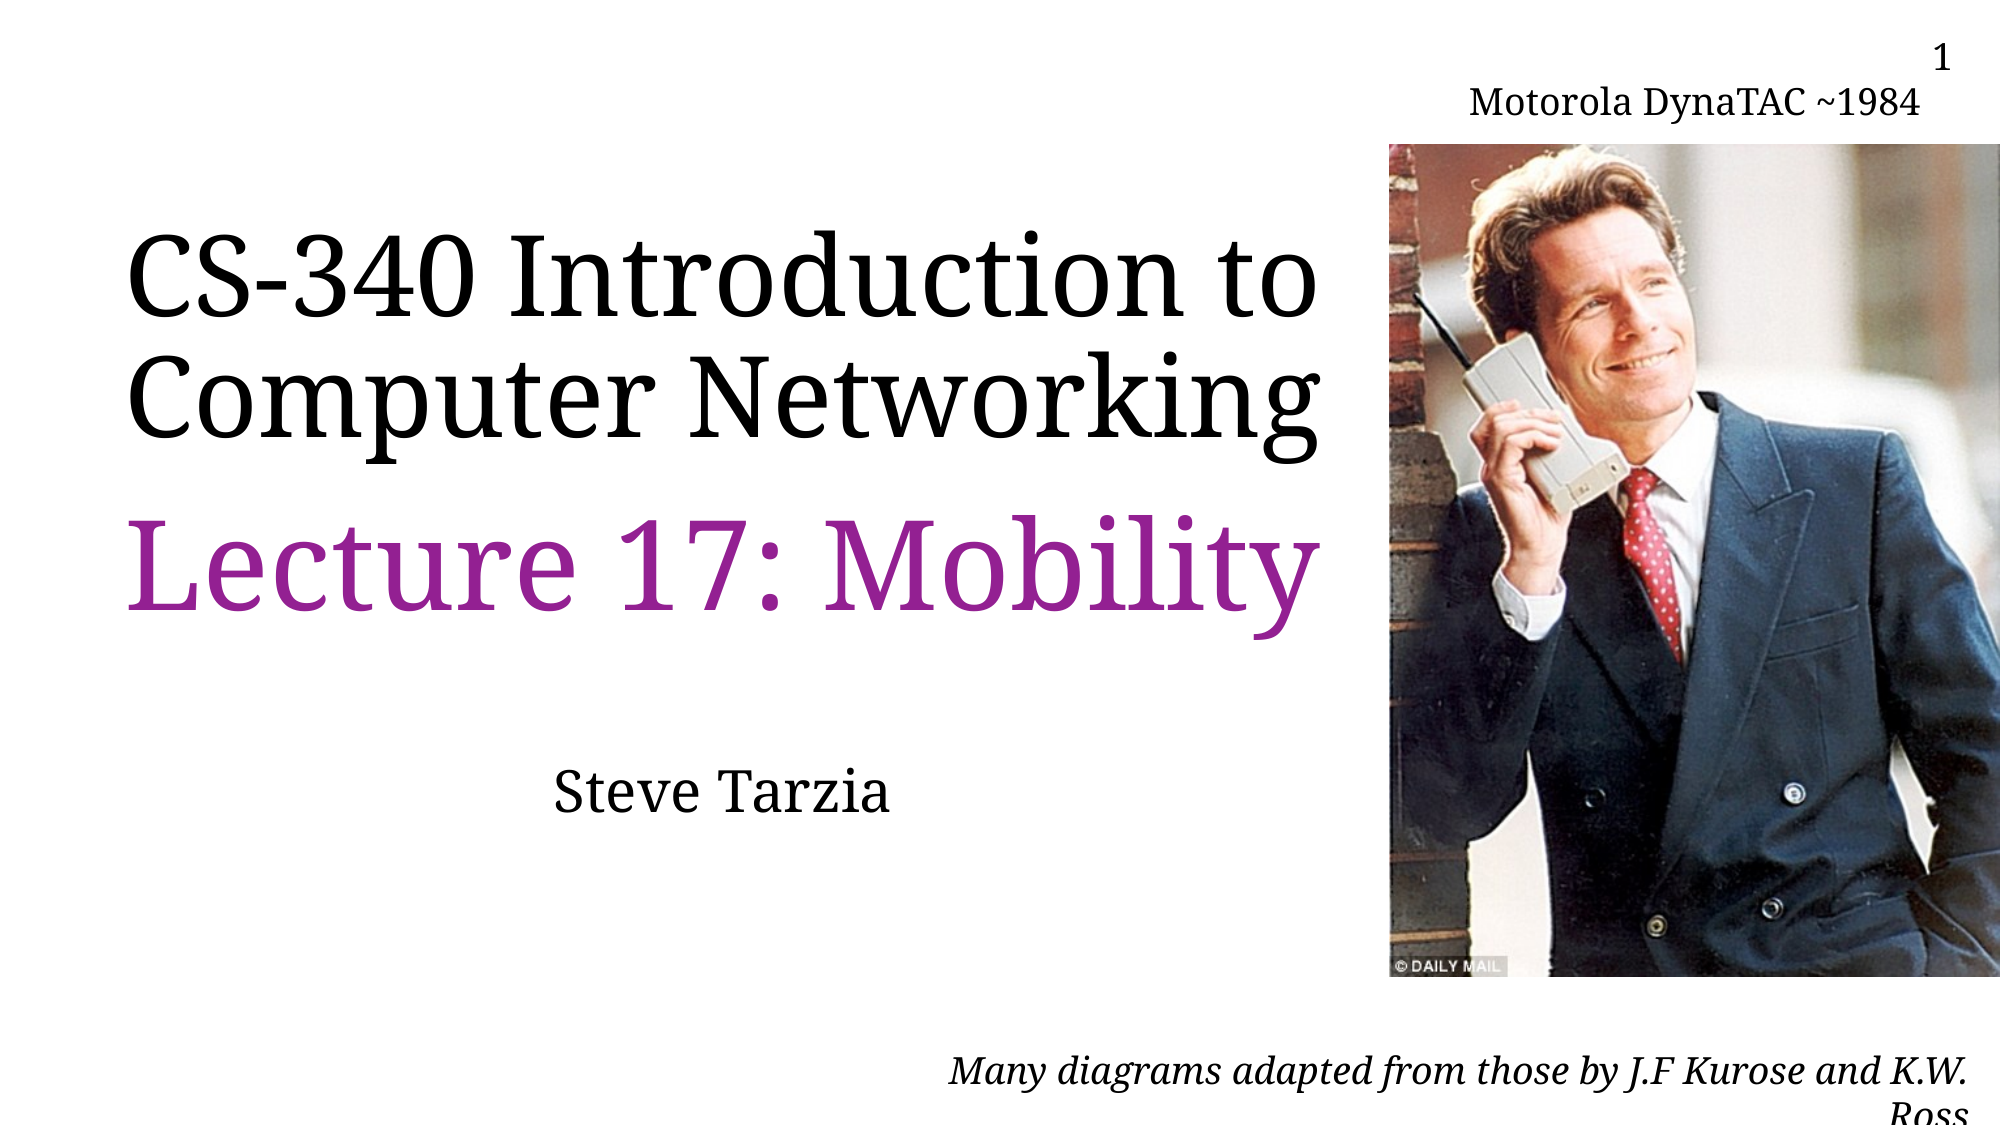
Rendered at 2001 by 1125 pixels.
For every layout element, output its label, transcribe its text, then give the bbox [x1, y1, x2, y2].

text_box Motorola DynaTAC ~1984 [1389, 70, 2000, 131]
picture [1389, 144, 2000, 977]
subtitle Steve Tarzia [56, 755, 1389, 942]
title CS-340 Introduction to Computer Networking Lecture 17: Mobility [56, 146, 1389, 710]
text_box Many diagrams adapted from those by J.F Kurose and K.W. Ross [927, 1039, 1985, 1125]
